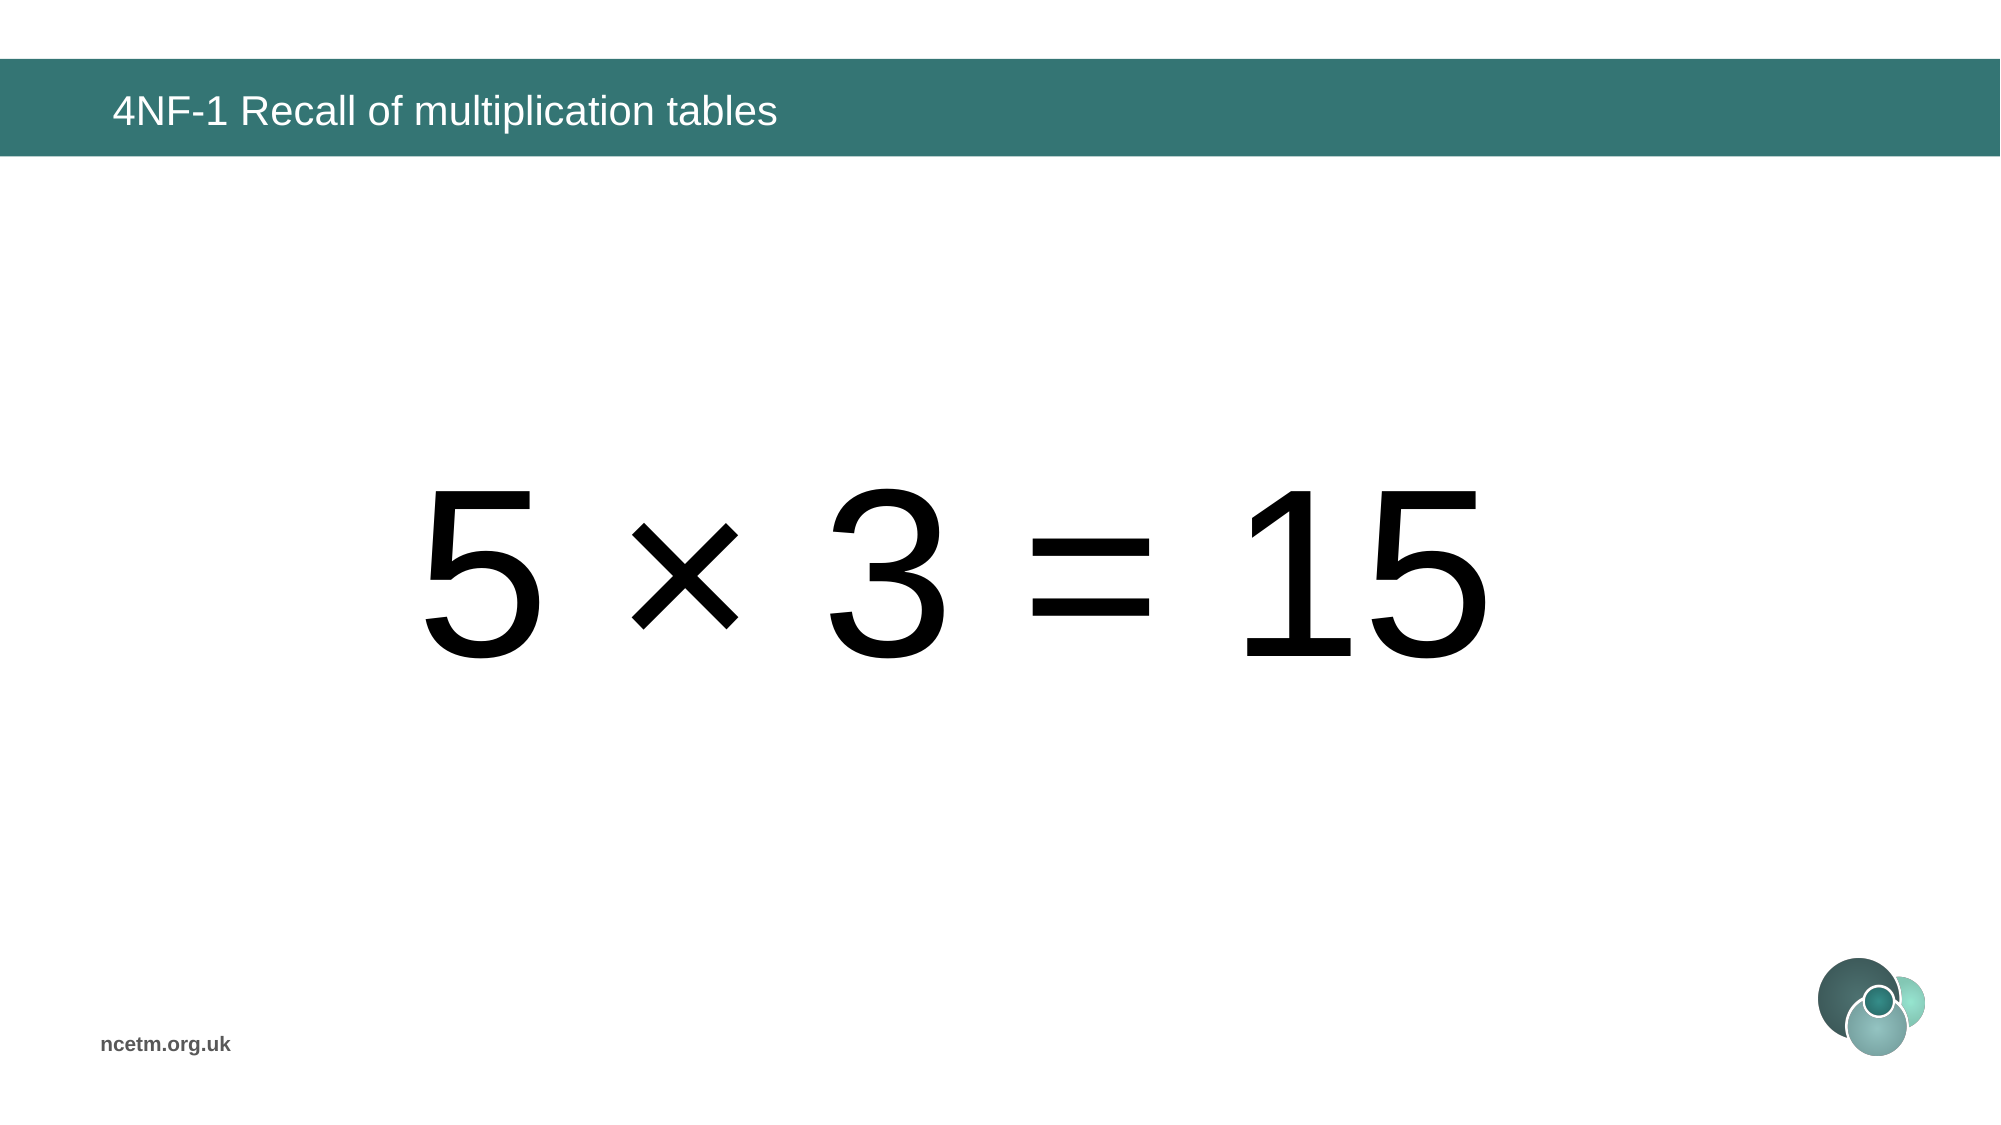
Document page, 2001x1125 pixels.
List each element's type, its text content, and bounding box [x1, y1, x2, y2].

picture [1818, 958, 1925, 1056]
title 4NF-1 Recall of multiplication tables [97, 76, 1945, 147]
text_box 5 × 3 = [401, 409, 1214, 712]
text_box 15 [1214, 409, 1511, 712]
